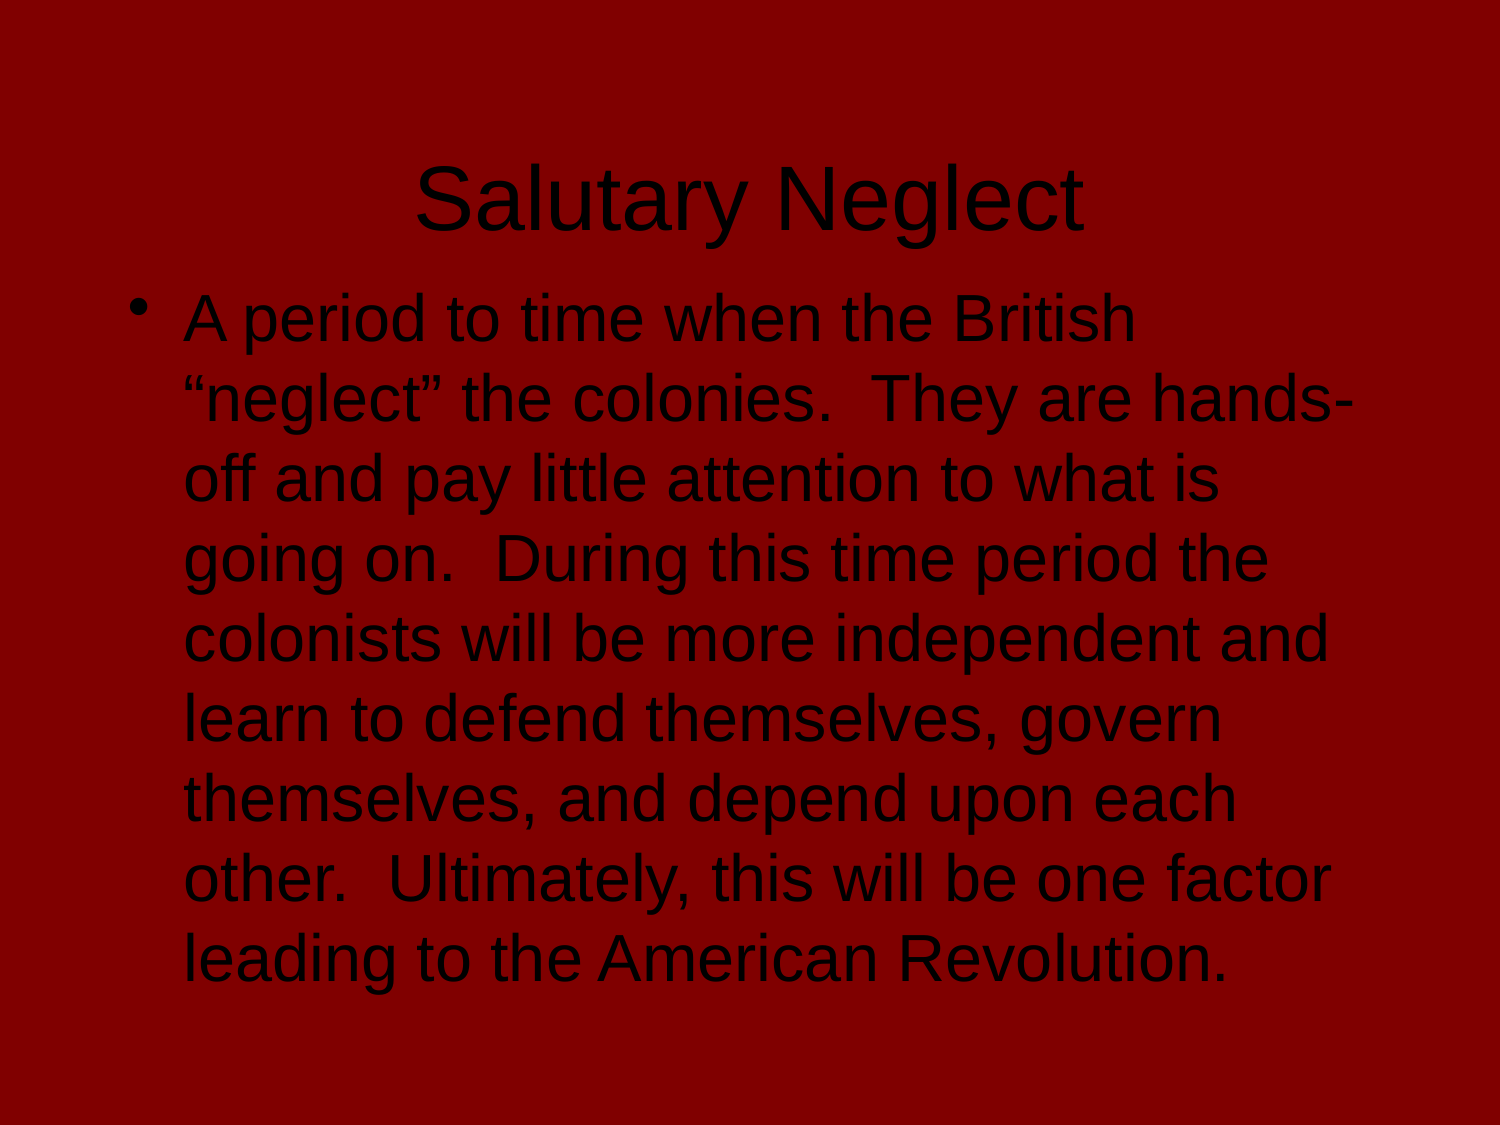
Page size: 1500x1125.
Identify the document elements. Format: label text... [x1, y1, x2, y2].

title Salutary Neglect [112, 99, 1388, 266]
list A period to time when the British “neglect” the colonies. They are hands-off and pay little attention to what is going on. During this time period the colonists will be more independent and learn to defend themselves, govern themselves, and depend upon each other. Ultimately, this will be one factor leading to the American Revolution. [112, 266, 1388, 1001]
